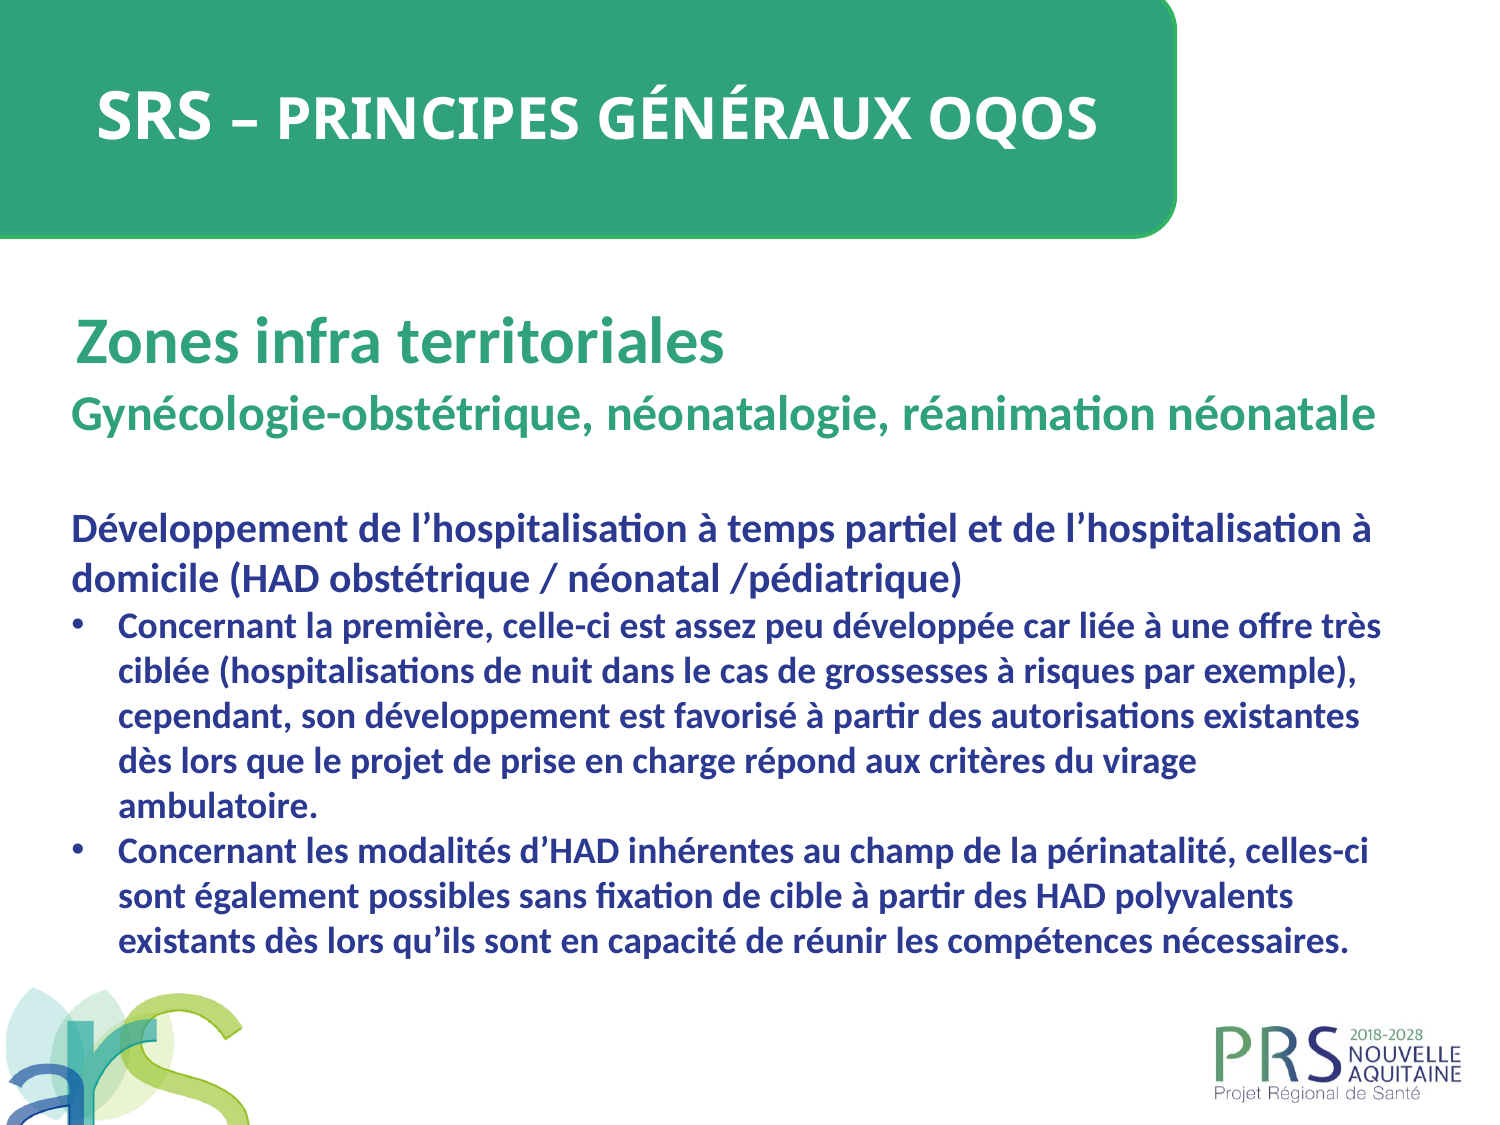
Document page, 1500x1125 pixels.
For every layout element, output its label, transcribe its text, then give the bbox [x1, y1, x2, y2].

picture [1210, 1023, 1466, 1103]
text_box [0, 0, 1176, 239]
text_box SRS – Principes généraux OQOS [29, 19, 1415, 207]
text_box Gynécologie-obstétrique, néonatalogie, réanimation néonatale Développement de l’hospitalisation à temps partiel et de l’hospitalisation à domicile (HAD obstétrique / néonatal /pédiatrique) Concernant la première, celle-ci est assez peu développée car liée à une offre très ciblée (hospitalisations de nuit dans le cas de grossesses à risques par exemple), cependant, son développement est favorisé à partir des autorisations existantes dès lors que le projet de prise en charge répond aux critères du virage ambulatoire. Concernant les modalités d’HAD inhérentes au champ de la périnatalité, celles-ci sont également possibles sans fixation de cible à partir des HAD polyvalents existants dès lors qu’ils sont en capacité de réunir les compétences nécessaires. [56, 373, 1415, 1029]
list Zones infra territoriales [61, 219, 1444, 519]
picture [5, 987, 250, 1125]
